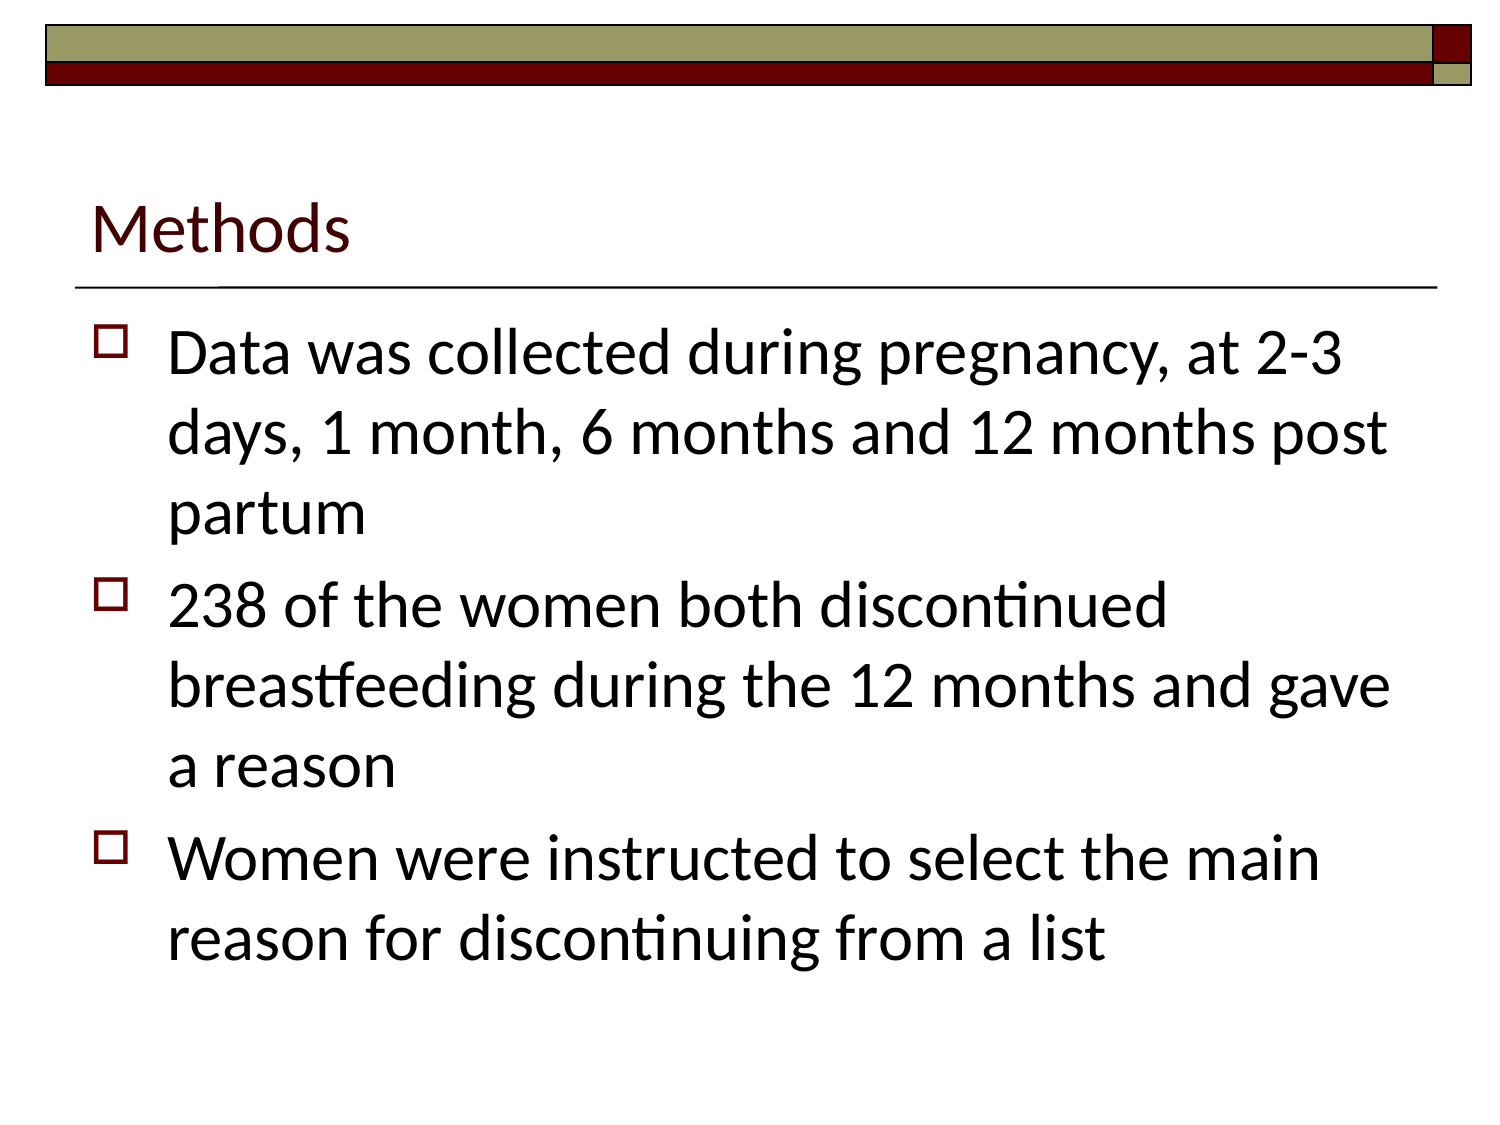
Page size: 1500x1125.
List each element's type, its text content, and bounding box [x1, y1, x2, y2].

list Data was collected during pregnancy, at 2-3 days, 1 month, 6 months and 12 months post partum 238 of the women both discontinued breastfeeding during the 12 months and gave a reason Women were instructed to select the main reason for discontinuing from a list [74, 299, 1426, 1006]
title Methods [74, 87, 1426, 276]
